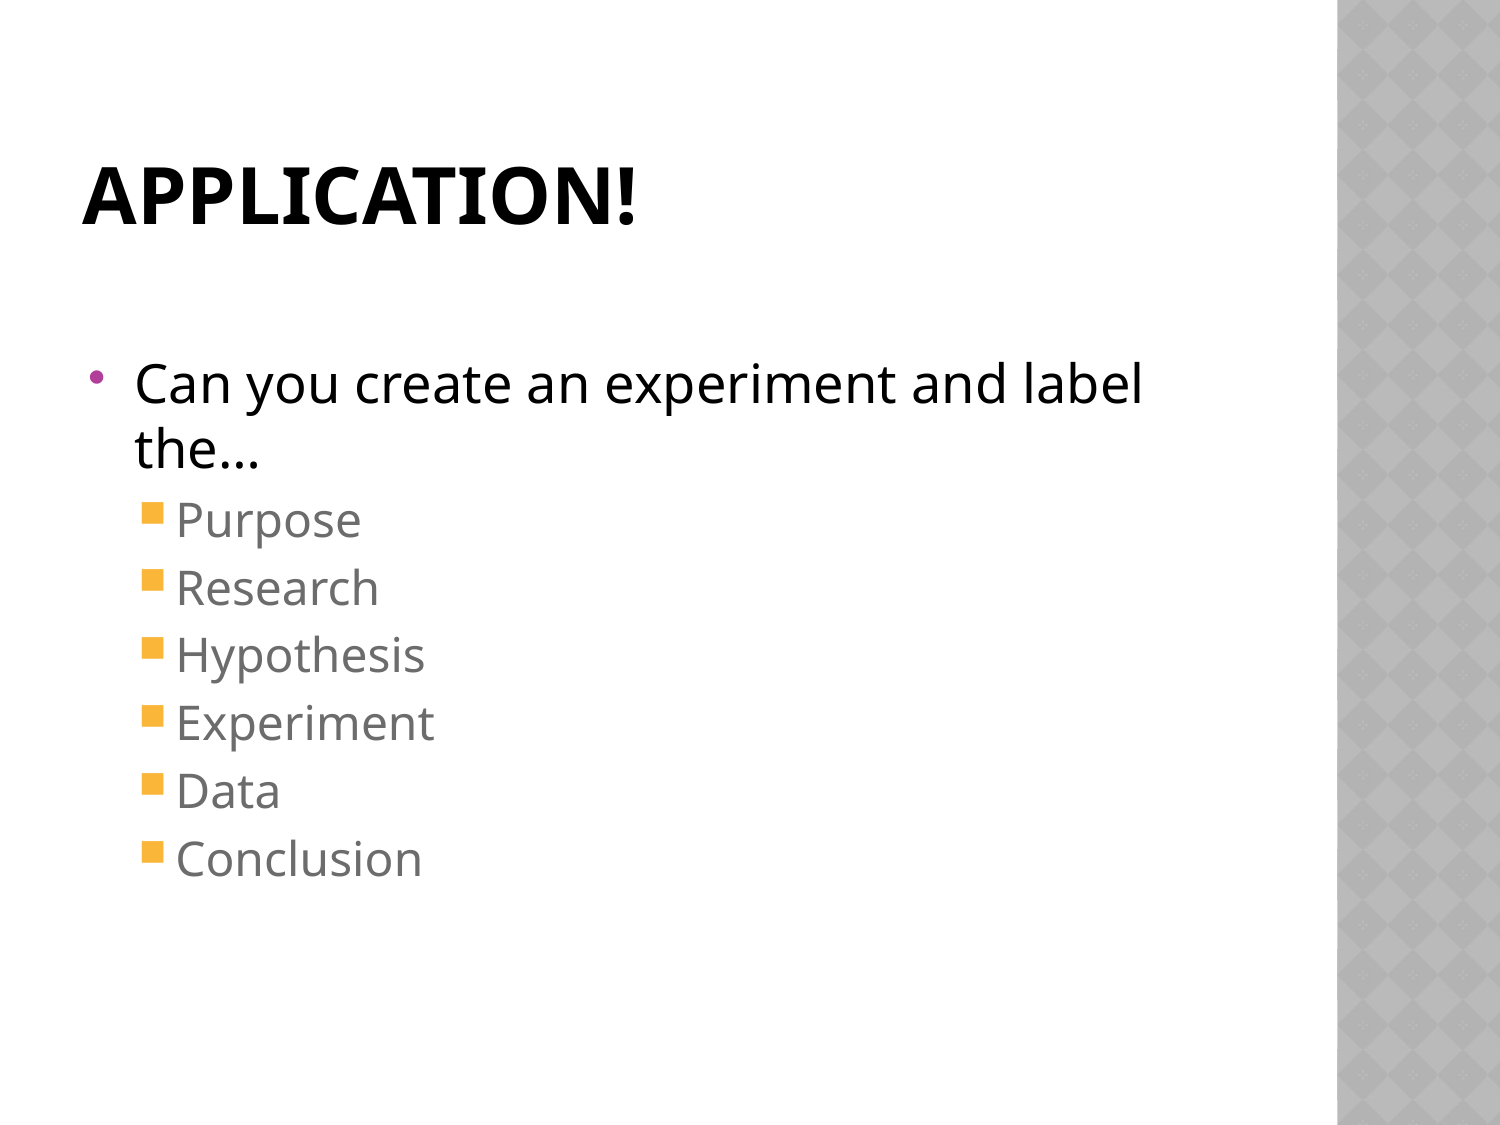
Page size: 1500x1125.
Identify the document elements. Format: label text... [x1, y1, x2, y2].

list Can you create an experiment and label the… Purpose Research Hypothesis Experiment Data Conclusion [74, 263, 1263, 1060]
title Application! [75, 52, 1263, 240]
